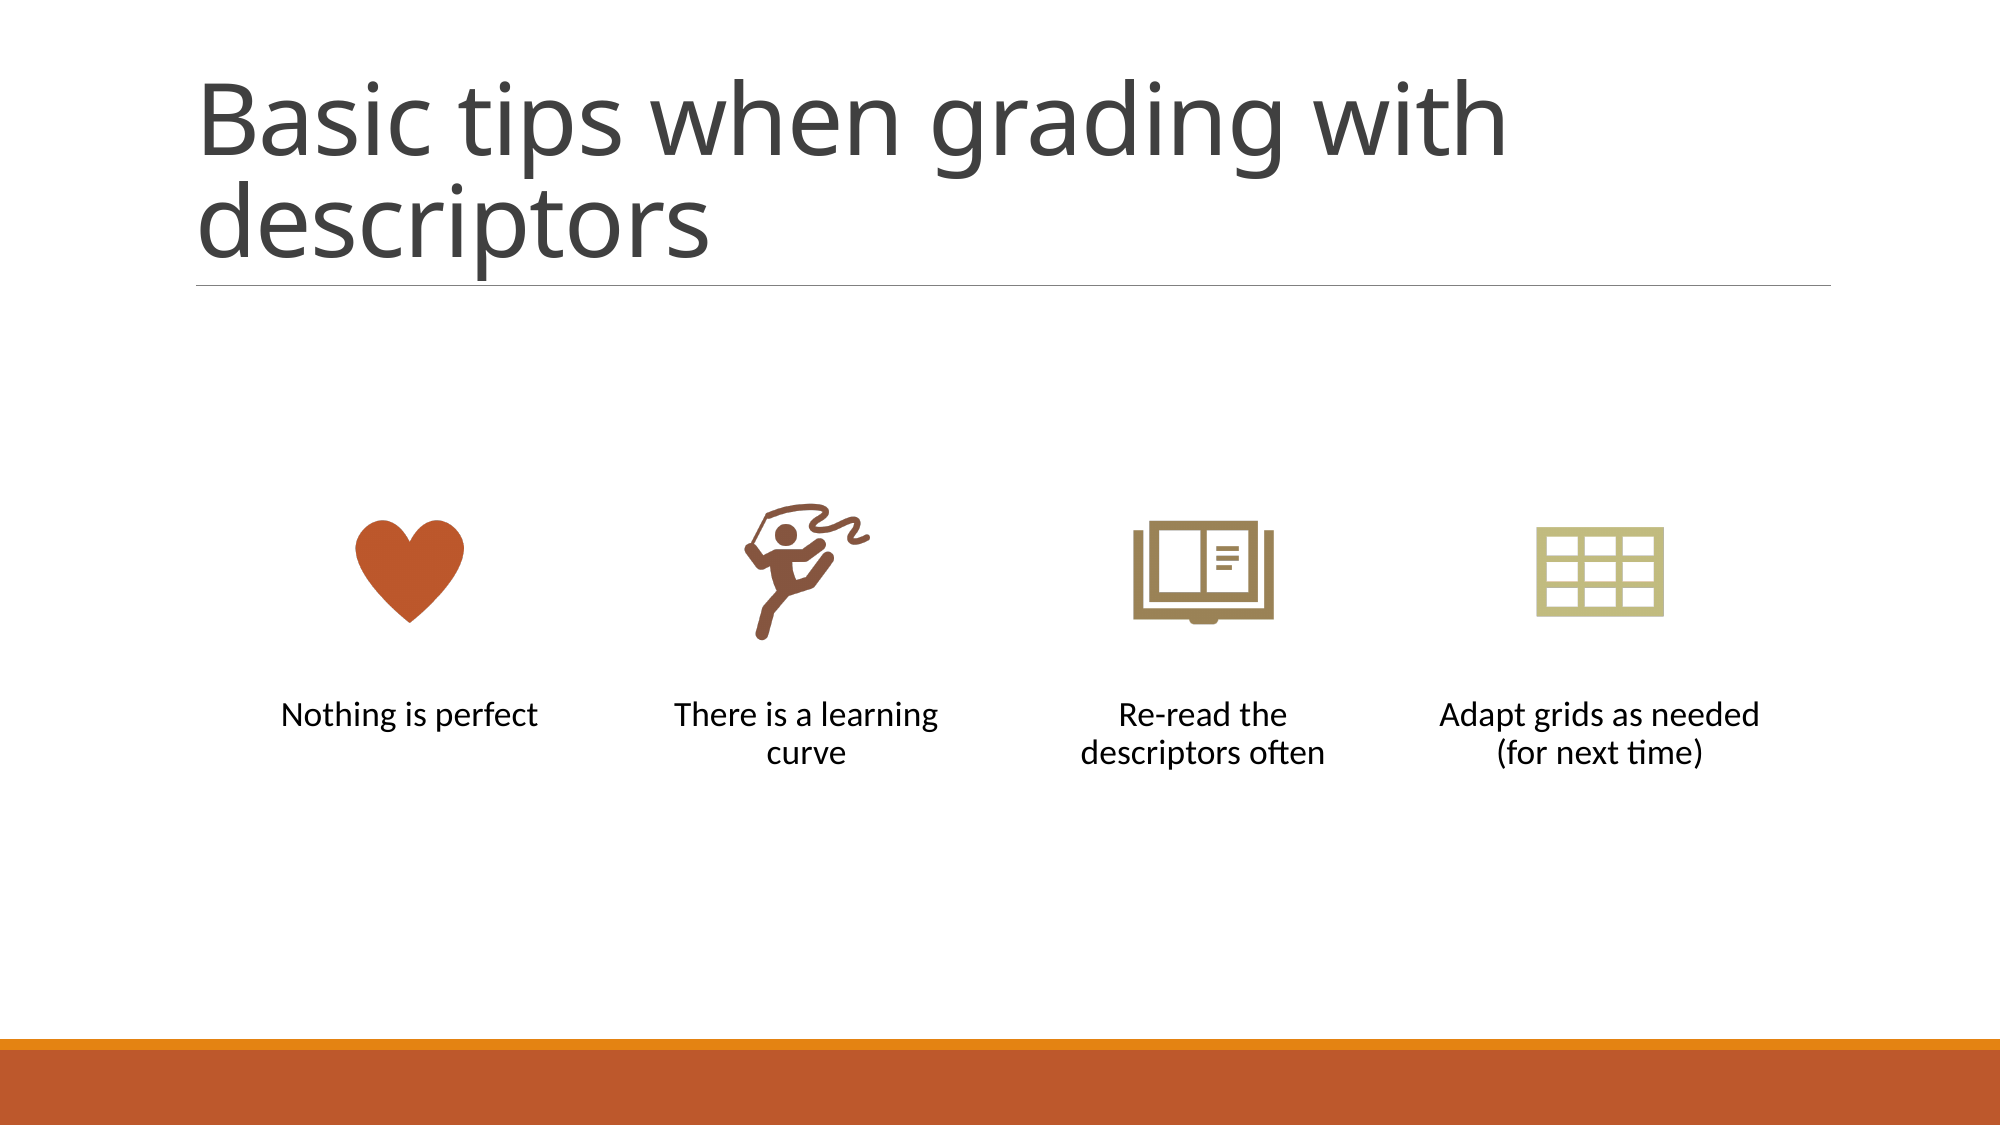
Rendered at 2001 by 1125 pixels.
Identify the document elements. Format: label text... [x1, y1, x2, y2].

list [179, 343, 1831, 966]
title Basic tips when grading with descriptors [180, 47, 1830, 285]
